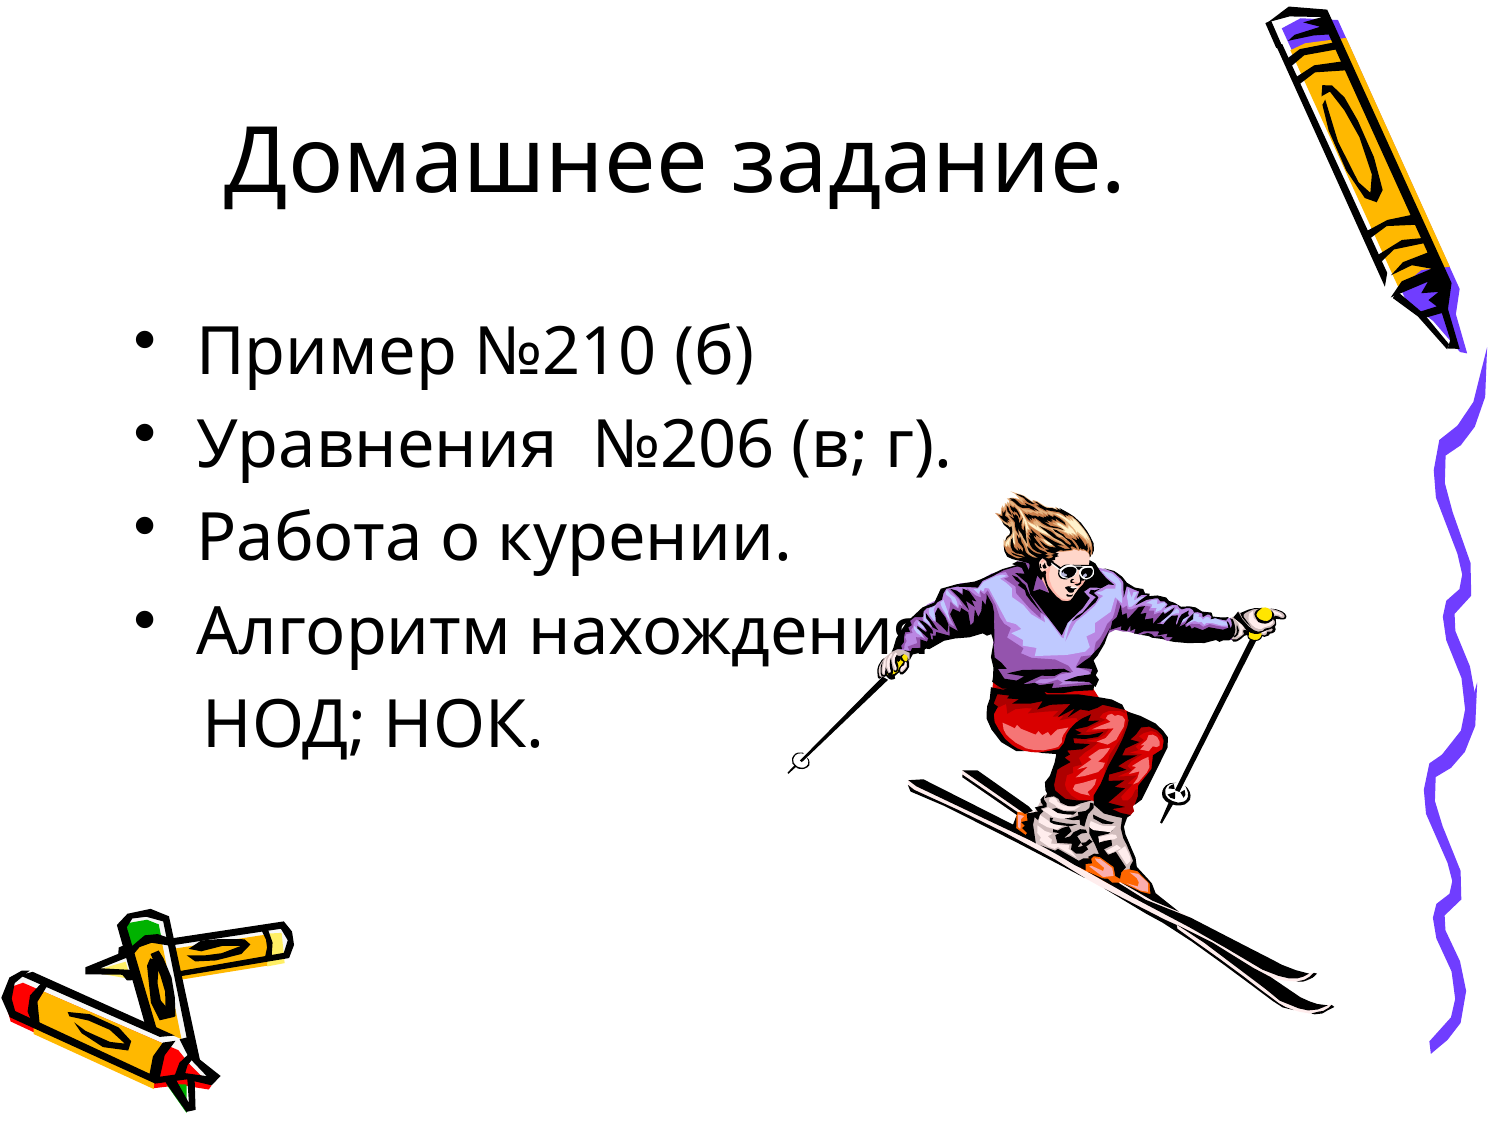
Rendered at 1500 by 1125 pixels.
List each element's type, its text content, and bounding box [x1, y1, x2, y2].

title Домашнее задание. [112, 24, 1240, 288]
picture [787, 487, 1340, 1020]
list Пример №210 (б) Уравнения №206 (в; г). Работа о курении. Алгоритм нахождения НОД; НОК. [112, 299, 1375, 900]
